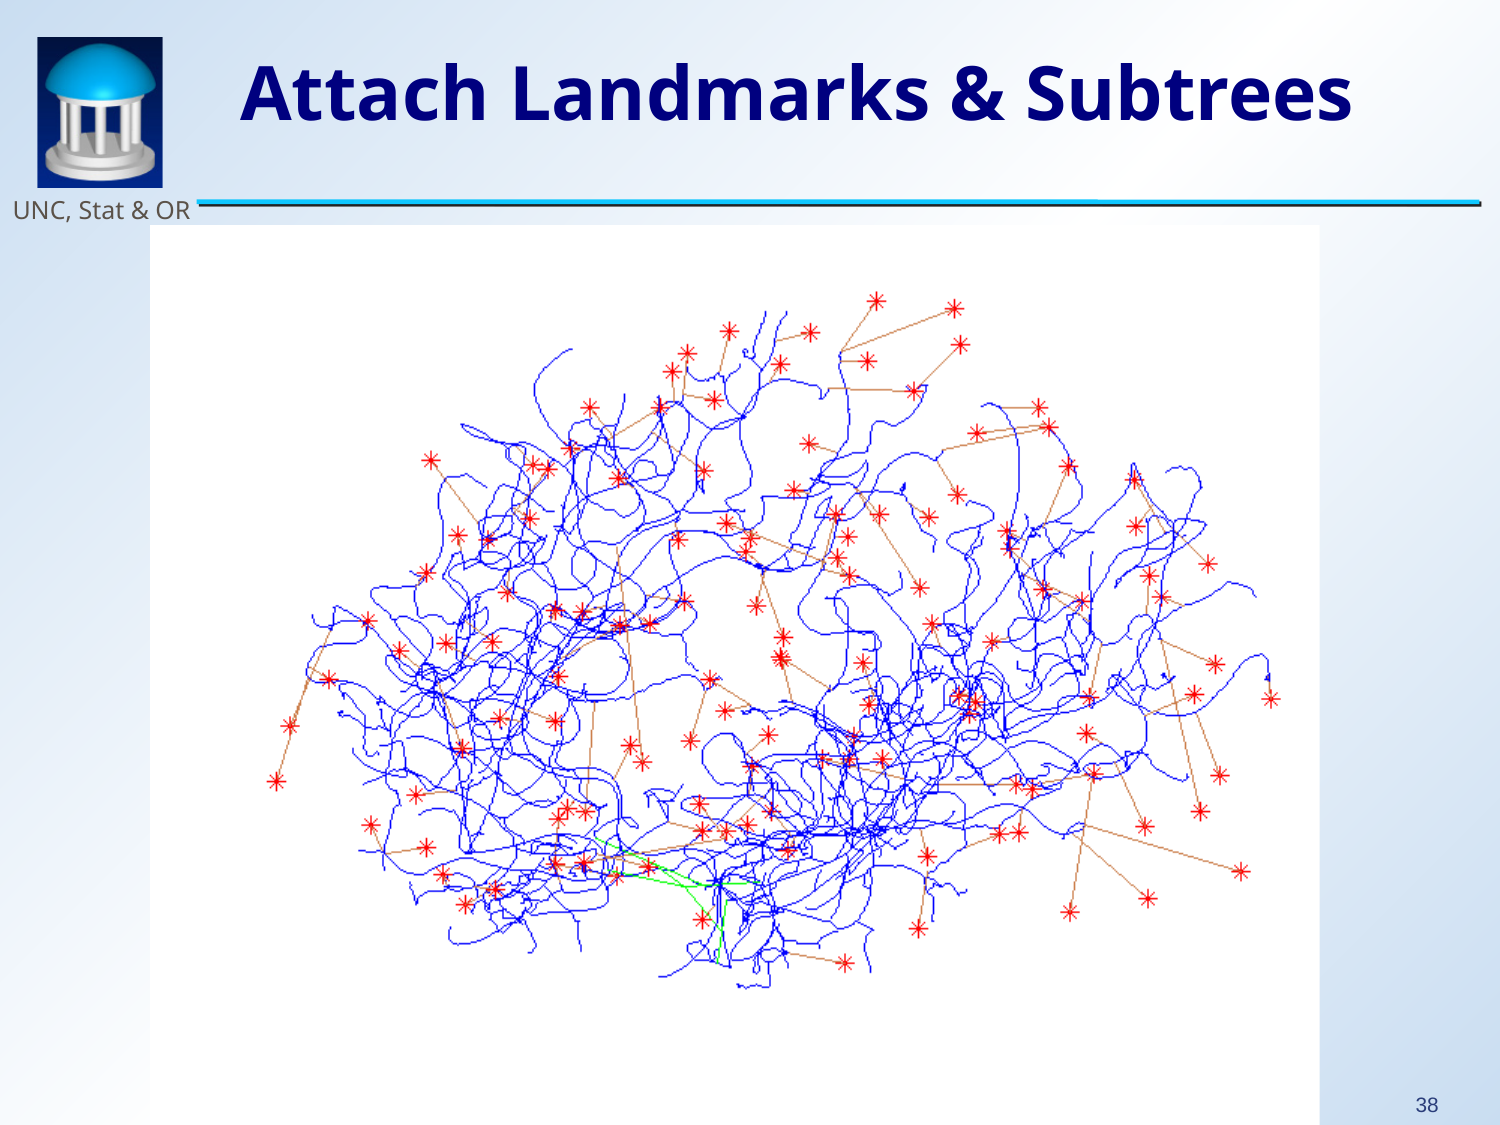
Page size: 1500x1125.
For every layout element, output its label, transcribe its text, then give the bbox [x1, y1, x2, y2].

picture [149, 224, 1320, 1125]
title Attach Landmarks & Subtrees [224, 24, 1398, 156]
